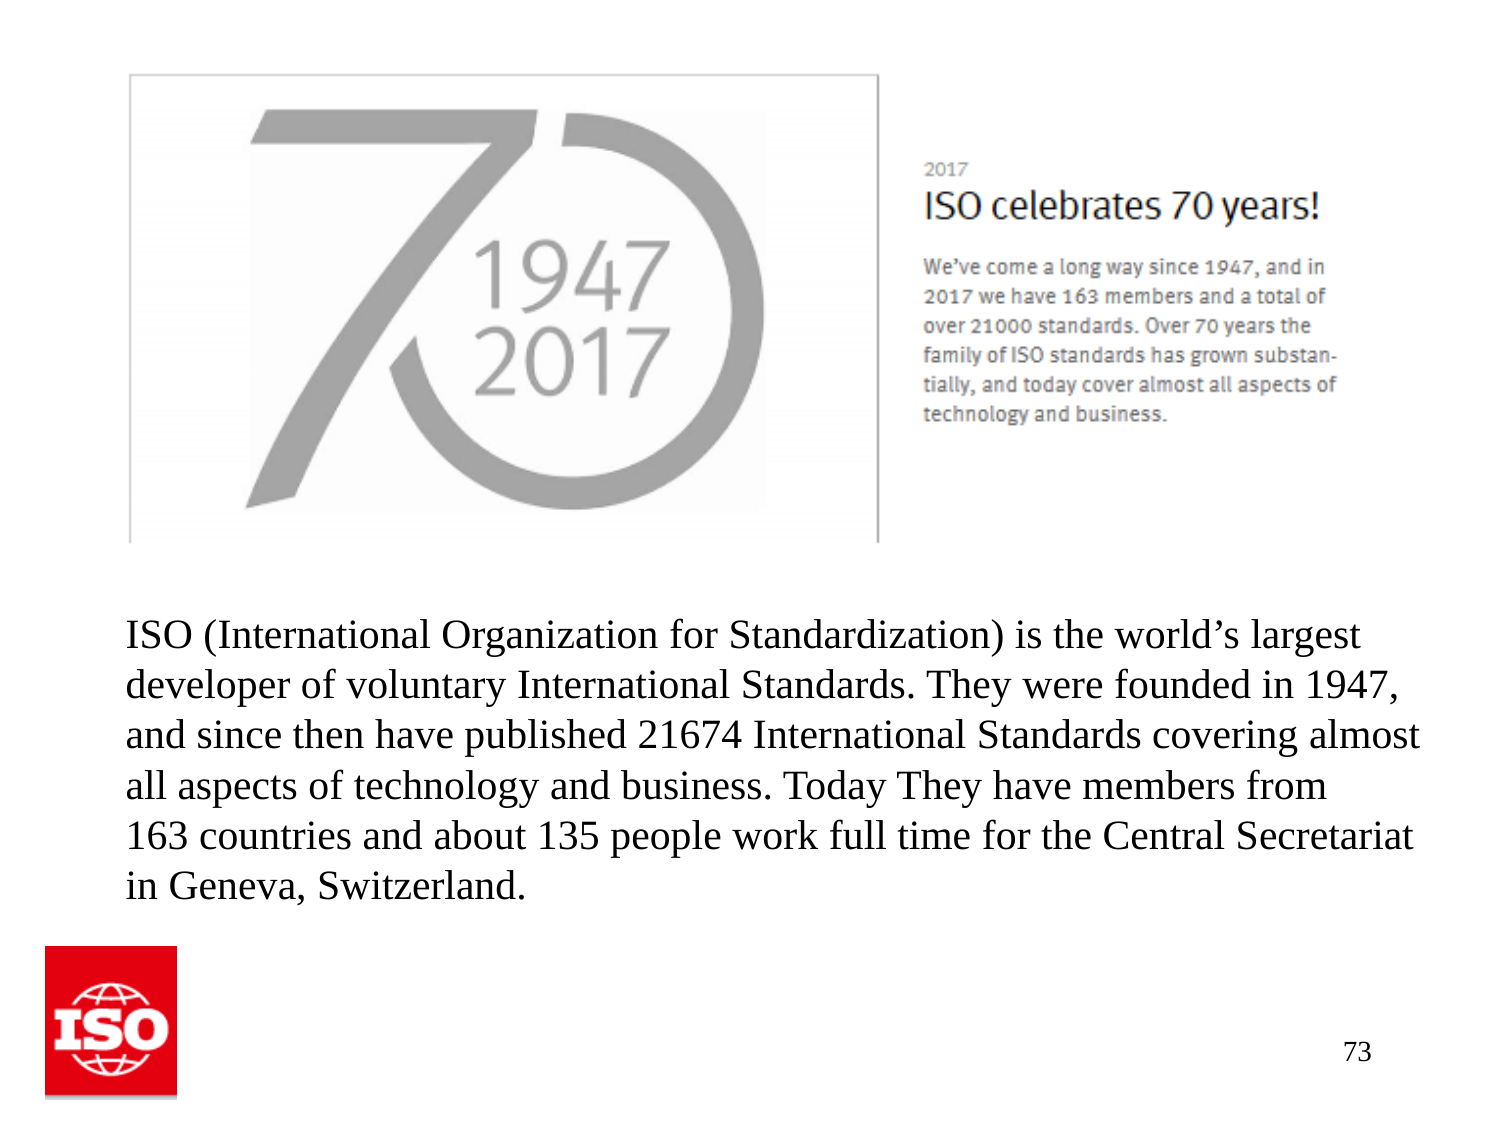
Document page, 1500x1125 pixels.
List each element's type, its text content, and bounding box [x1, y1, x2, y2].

slide_number 73 [1074, 1025, 1388, 1100]
picture [112, 49, 1365, 563]
text_box ISO (International Organization for Standardization) is the world’s largest developer of voluntary International Standards. They were founded in 1947, and since then have published 21674 International Standards covering almost all aspects of technology and business. Today They have members from 163 countries and about 135 people work full time for the Central Secretariat in Geneva, Switzerland. [110, 599, 1450, 915]
picture [45, 946, 177, 1101]
